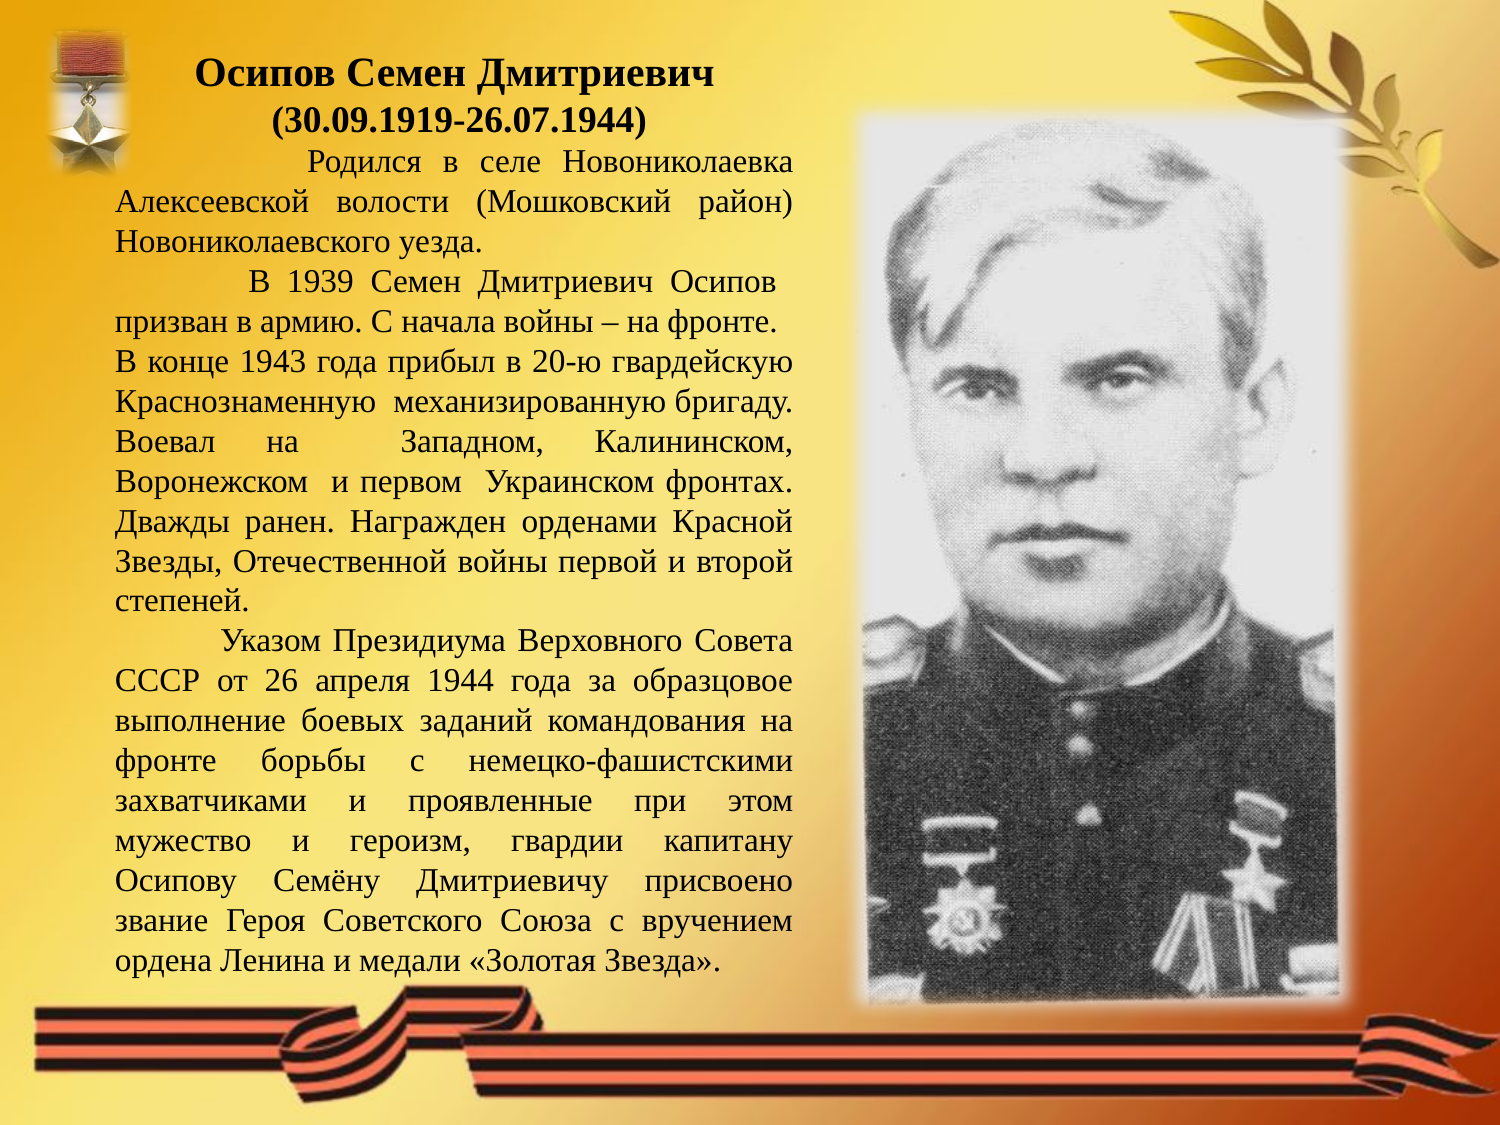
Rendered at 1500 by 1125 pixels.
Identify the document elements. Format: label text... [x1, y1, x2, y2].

text_box Осипов Семен Дмитриевич (30.09.1919-26.07.1944) Родился в селе Новониколаевка Алексеевской волости (Мошковский район) Новониколаевского уезда. В 1939 Семен Дмитриевич Осипов призван в армию. С начала войны – на фронте. В конце 1943 года прибыл в 20-ю гвардейскую Краснознаменную механизированную бригаду. Воевал на Западном, Калининском, Воронежском и первом Украинском фронтах. Дважды ранен. Награжден орденами Красной Звезды, Отечественной войны первой и второй степеней. Указом Президиума Верховного Совета СССР от 26 апреля 1944 года за образцовое выполнение боевых заданий командования на фронте борьбы с немецко-фашистскими захватчиками и проявленные при этом мужество и героизм, гвардии капитану Осипову Семёну Дмитриевичу присвоено звание Героя Советского Союза с вручением ордена Ленина и медали «Золотая Звезда». [100, 37, 809, 986]
picture [0, 0, 1500, 1125]
